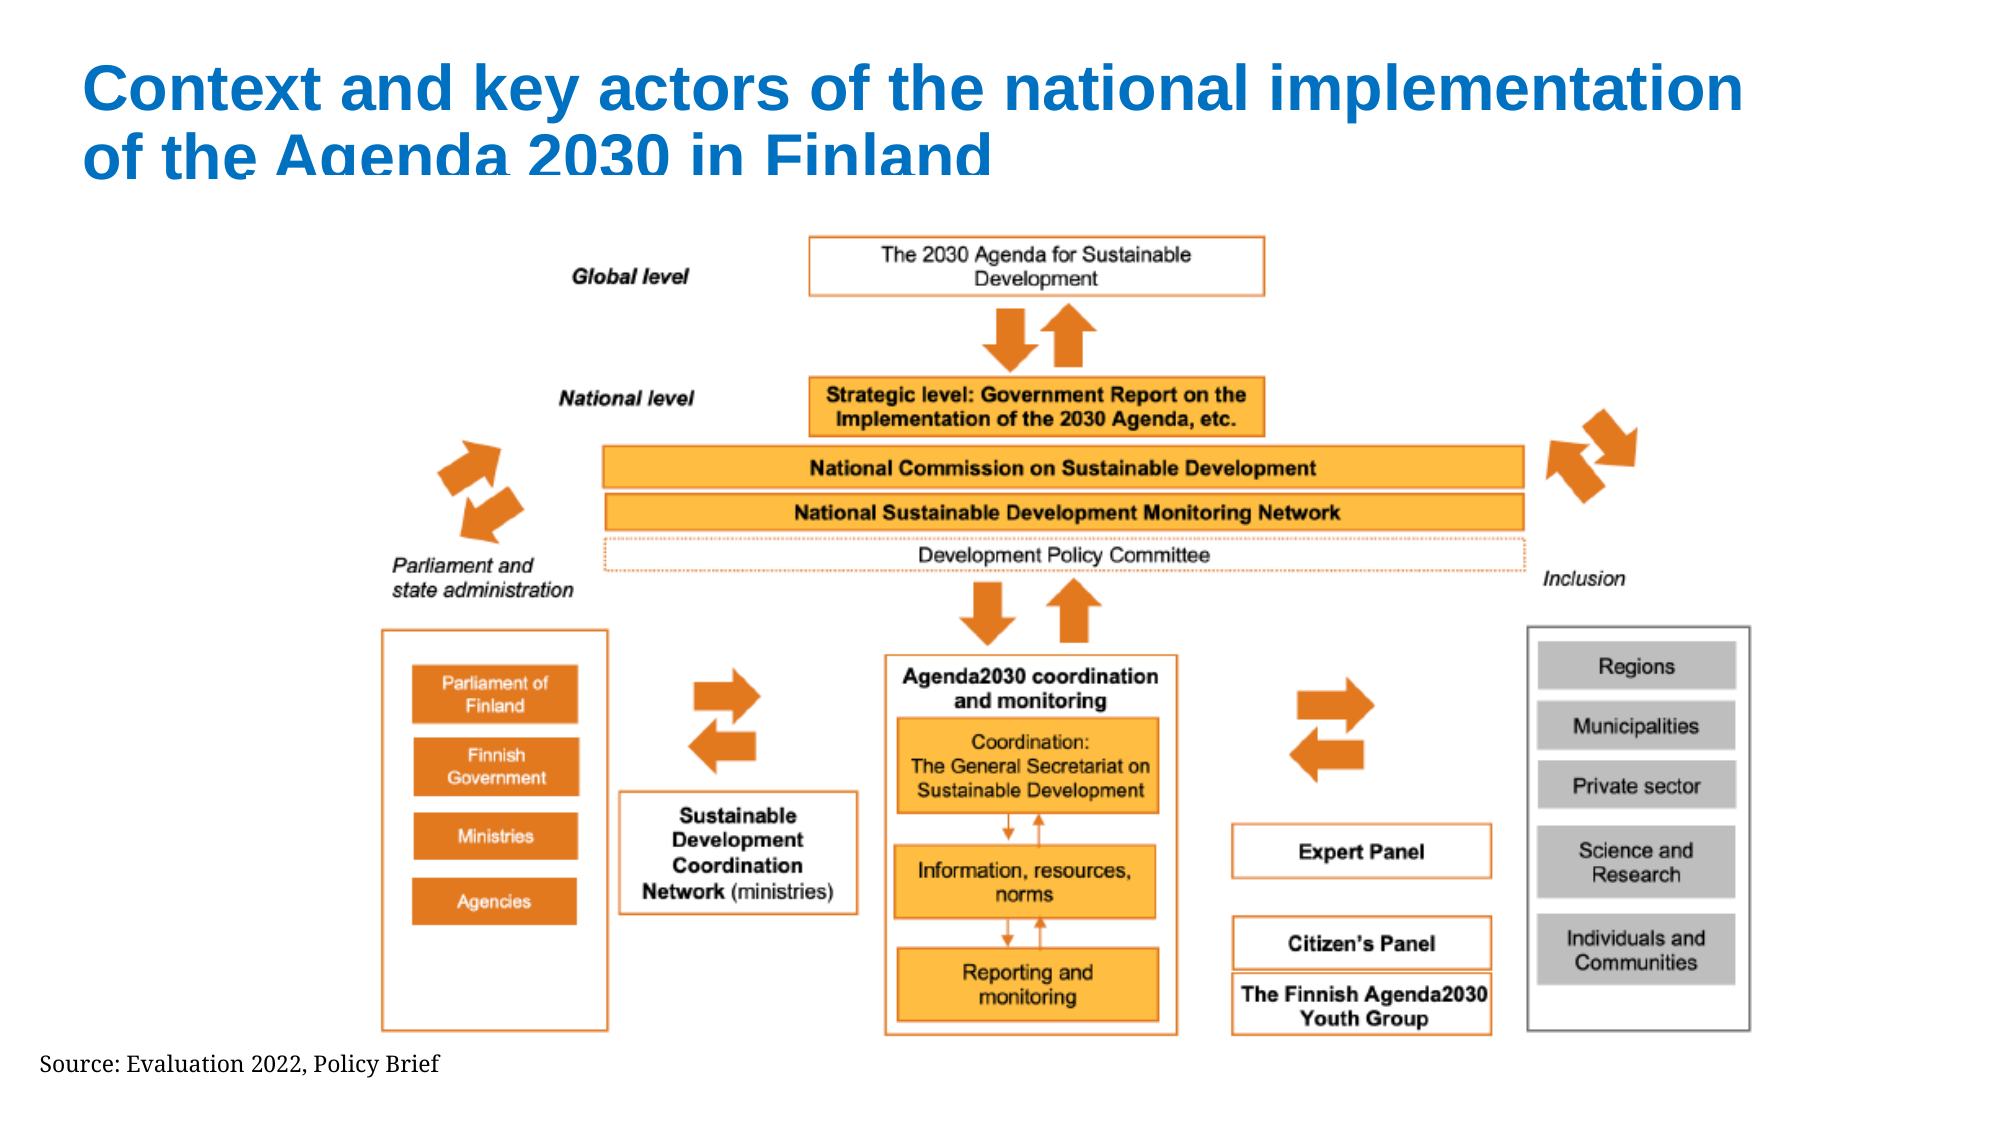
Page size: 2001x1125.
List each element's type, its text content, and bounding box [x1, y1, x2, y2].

picture [246, 175, 1845, 1095]
title Context and key actors of the national implementation of the Agenda 2030 in Finland [82, 54, 1776, 228]
text_box Source: Evaluation 2022, Policy Brief [24, 1042, 246, 1085]
